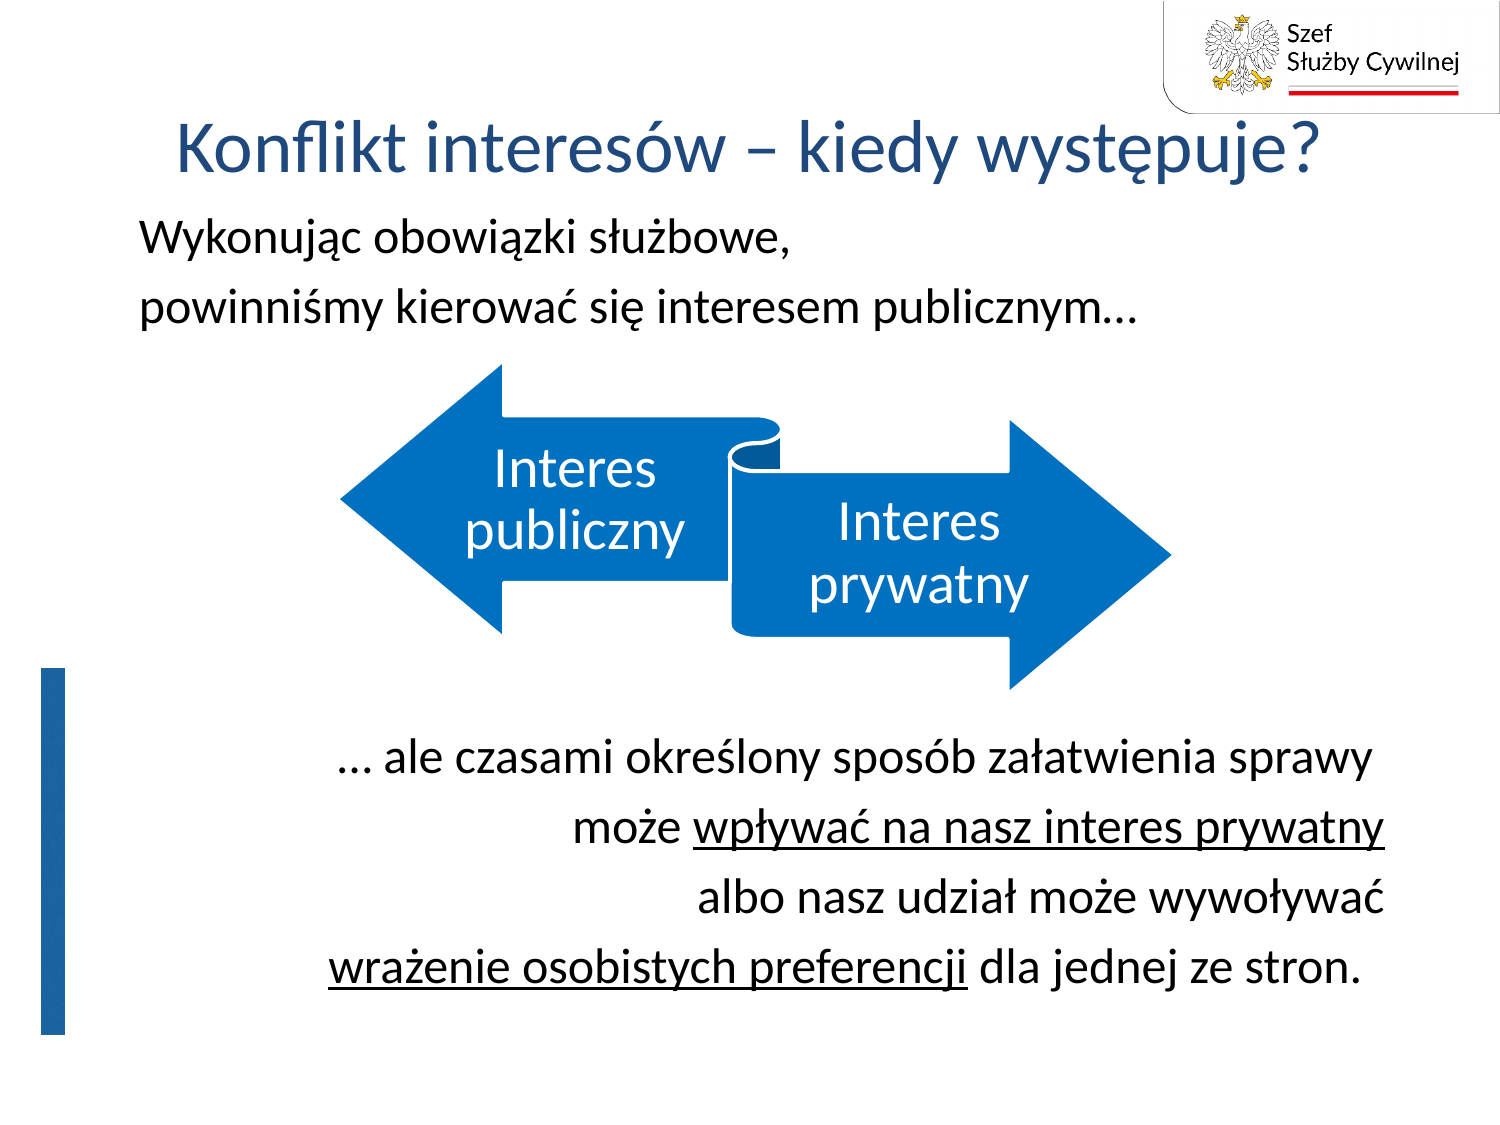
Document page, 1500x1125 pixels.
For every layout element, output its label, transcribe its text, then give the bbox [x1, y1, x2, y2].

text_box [336, 266, 1176, 788]
title Konflikt interesów – kiedy występuje? [100, 90, 1400, 215]
picture [41, 668, 65, 1035]
text_box Wykonując obowiązki służbowe, powinniśmy kierować się interesem publicznym… [123, 196, 1400, 338]
picture [1163, 0, 1500, 114]
list … ale czasami określony sposób załatwienia sprawy może wpływać na nasz interes prywatny albo nasz udział może wywoływać wrażenie osobistych preferencji dla jednej ze stron. [123, 716, 1400, 1024]
